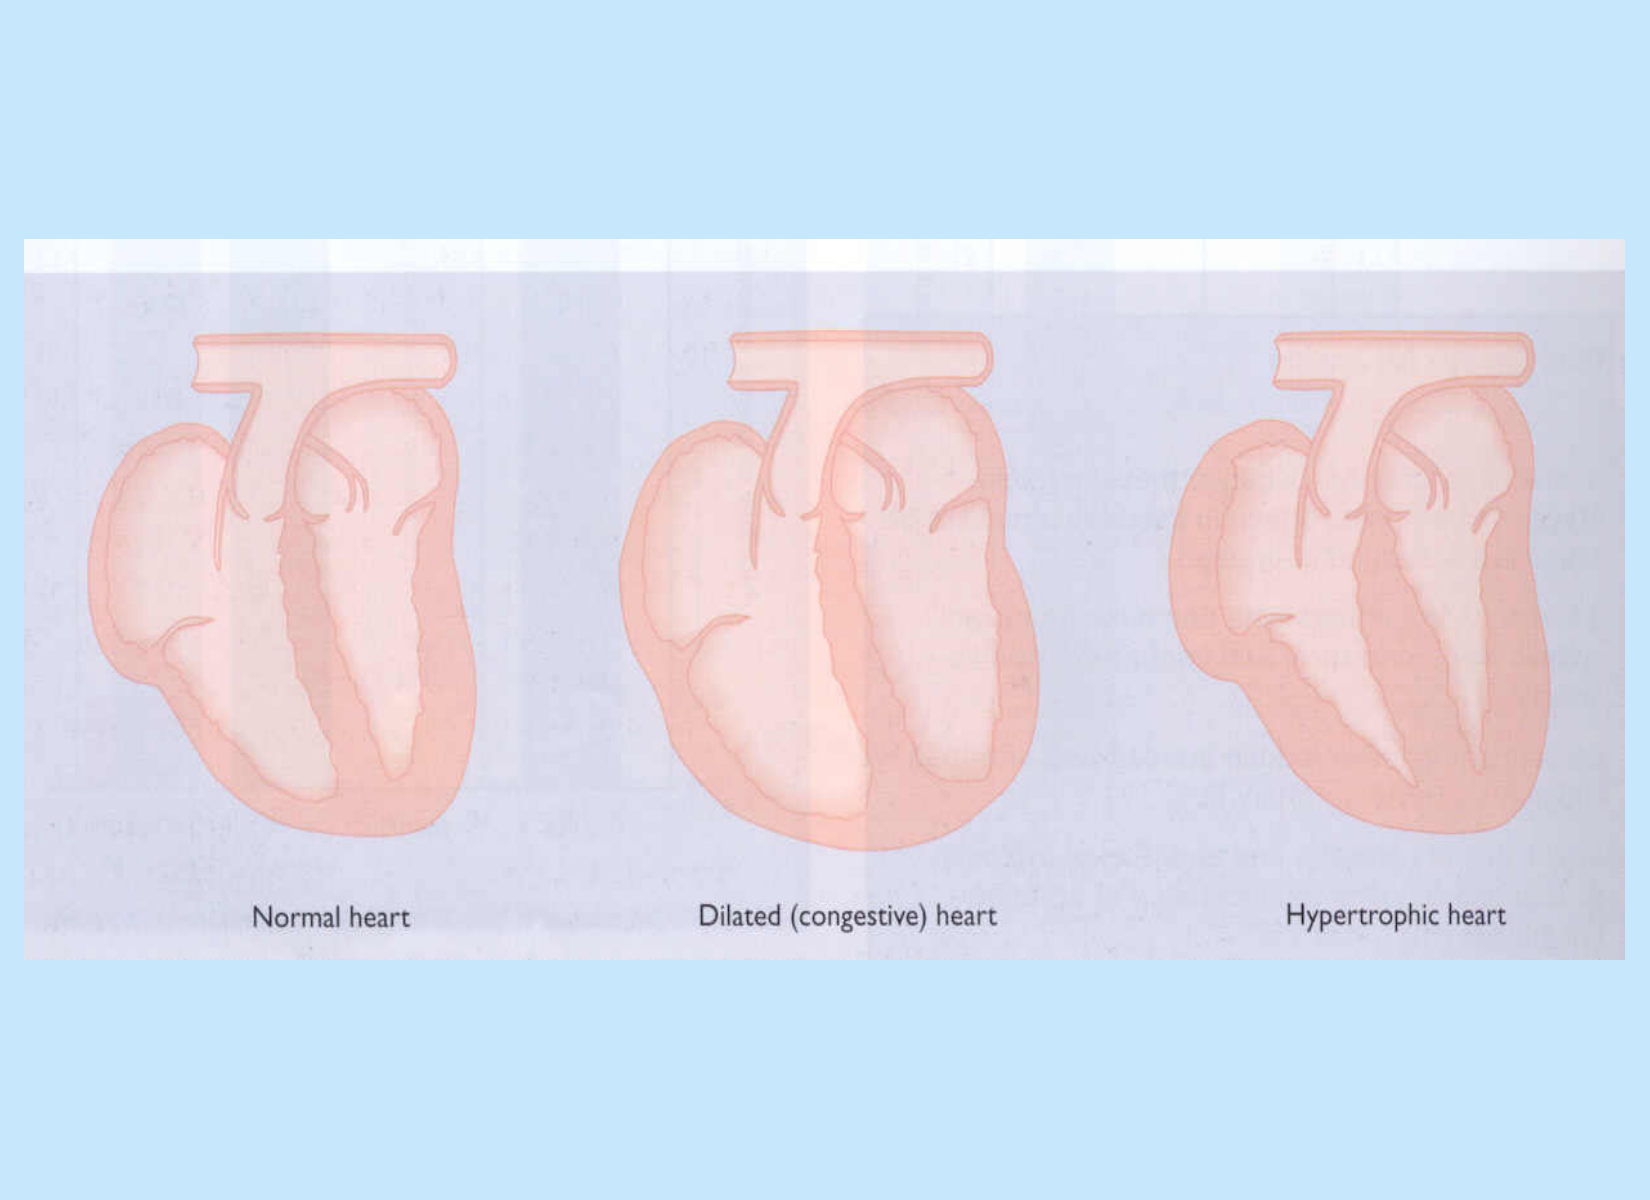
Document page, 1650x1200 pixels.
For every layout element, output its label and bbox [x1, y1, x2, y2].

picture [24, 239, 1626, 961]
